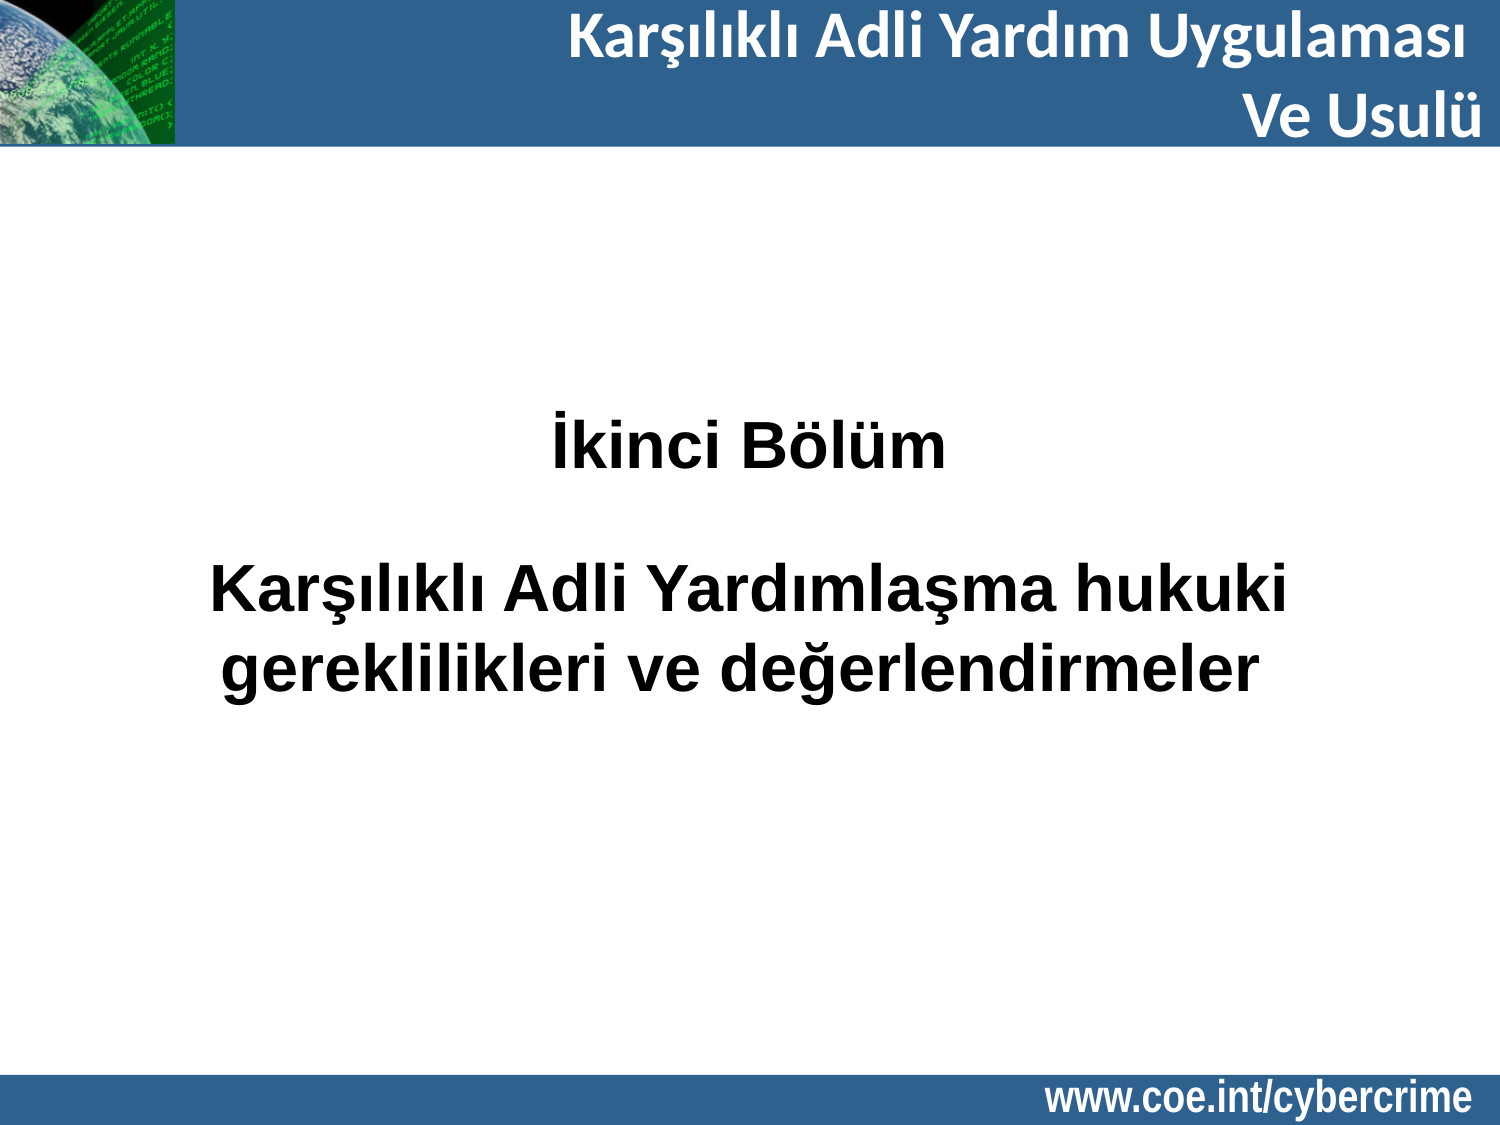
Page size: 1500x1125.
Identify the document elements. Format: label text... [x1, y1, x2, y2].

text_box Karşılıklı Adli Yardım Uygulaması Ve Usulü [177, 0, 1500, 149]
text_box İkinci Bölüm Karşılıklı Adli Yardımlaşma hukuki gereklilikleri ve değerlendirmeler [50, 409, 1450, 713]
picture [0, 0, 175, 144]
text_box [0, 1073, 1030, 1125]
text_box www.coe.int/cybercrime [1030, 1059, 1500, 1125]
